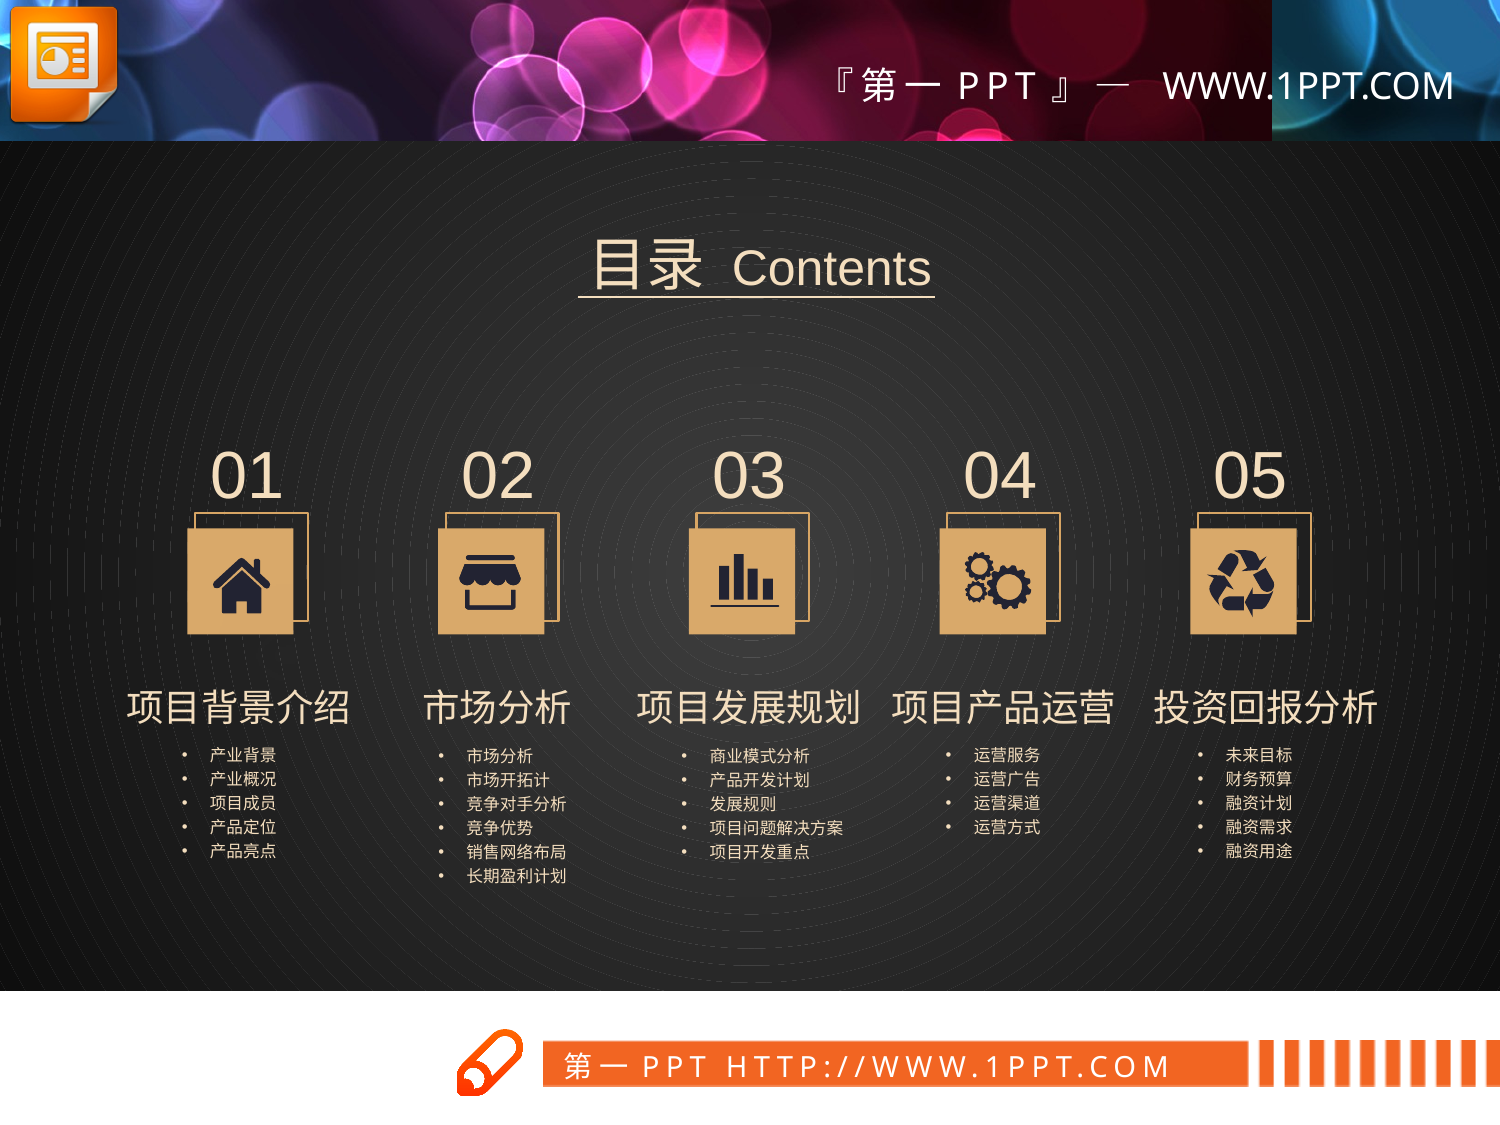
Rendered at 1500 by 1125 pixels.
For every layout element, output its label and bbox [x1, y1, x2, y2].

text_box [363, 411, 697, 894]
picture [543, 1040, 1500, 1087]
text_box [697, 411, 941, 870]
text_box [511, 207, 1009, 298]
text_box [941, 411, 1132, 869]
picture [0, 0, 1500, 141]
text_box [1133, 411, 1400, 893]
text_box [105, 411, 362, 893]
text_box [710, 553, 780, 608]
text_box [964, 551, 1033, 610]
